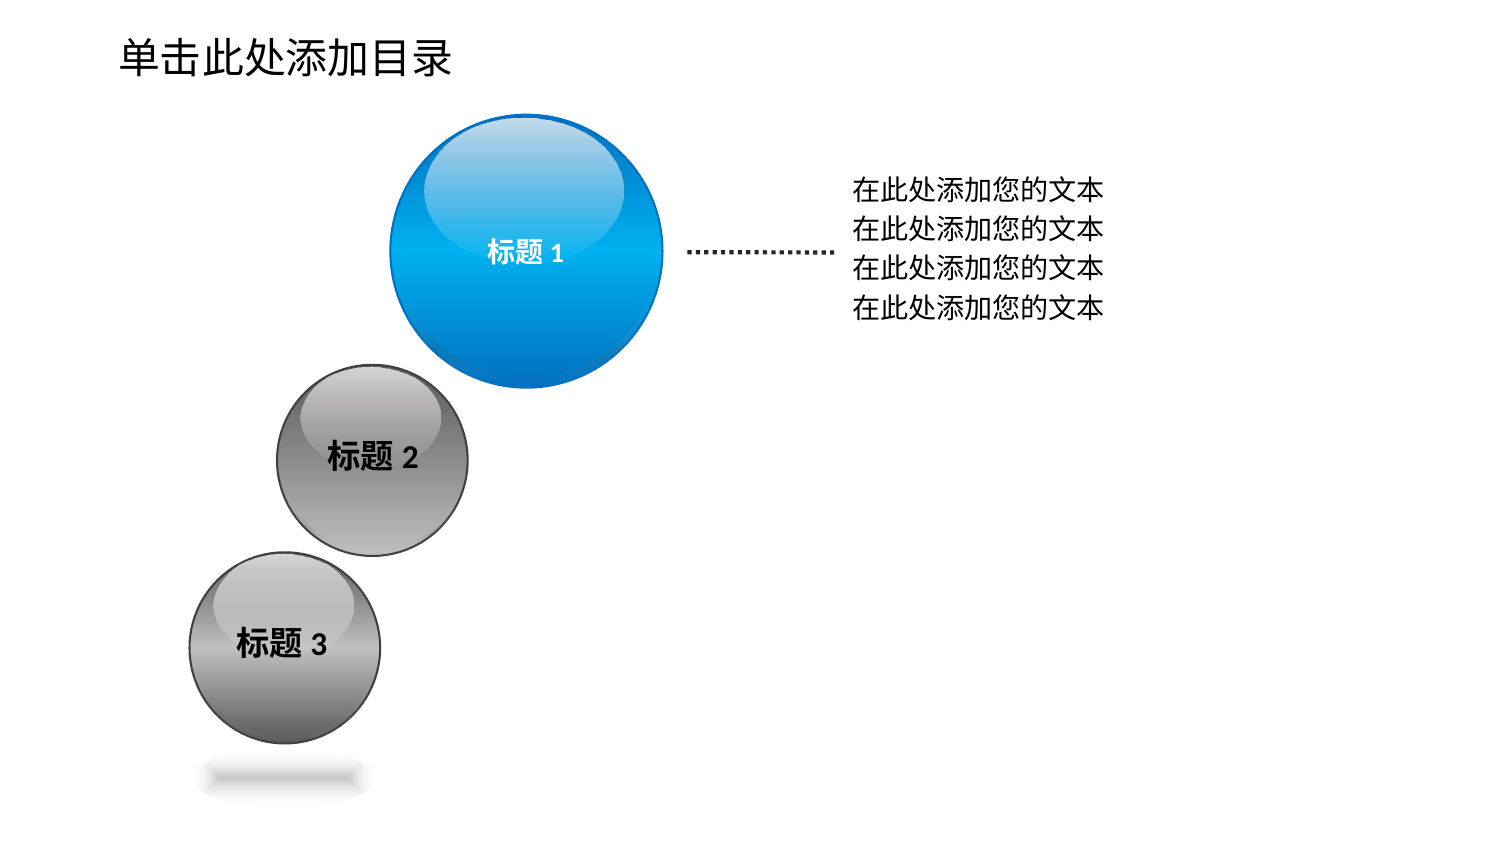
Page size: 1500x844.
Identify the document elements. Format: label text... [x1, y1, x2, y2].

title 单击此处添加目录 [103, 29, 1397, 91]
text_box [274, 364, 468, 556]
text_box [687, 164, 1288, 389]
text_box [387, 114, 663, 388]
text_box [187, 552, 381, 807]
